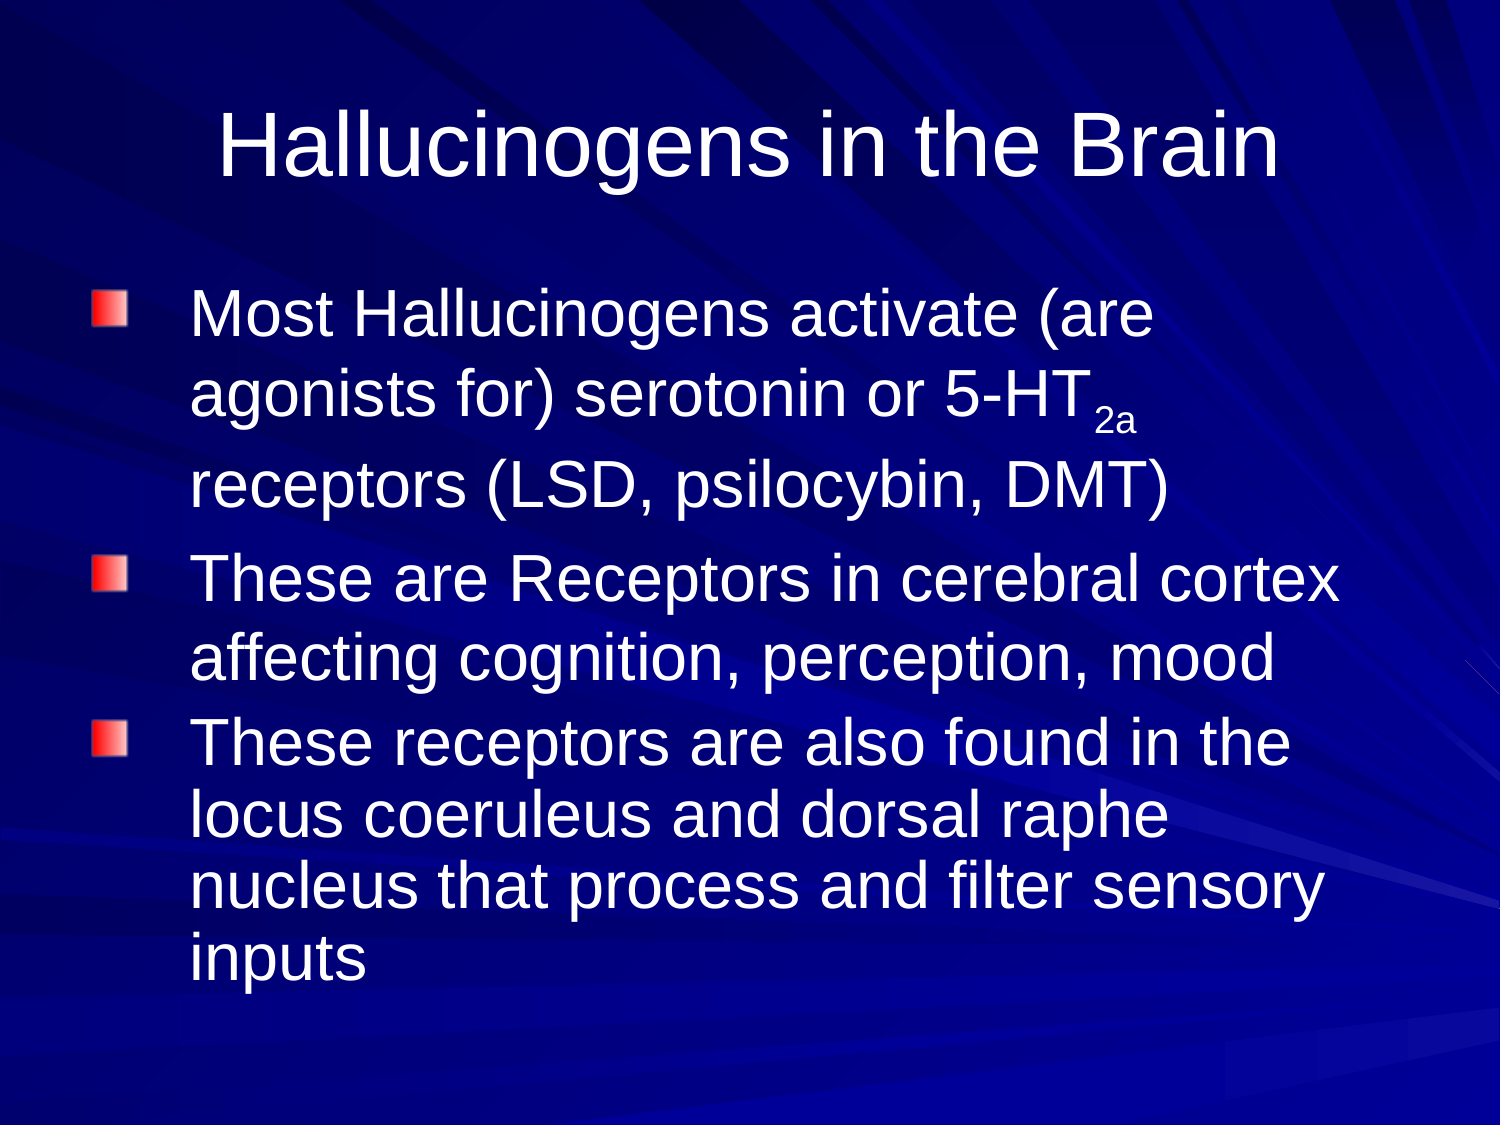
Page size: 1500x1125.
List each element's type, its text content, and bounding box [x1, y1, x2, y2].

list Most Hallucinogens activate (are agonists for) serotonin or 5-HT2a receptors (LSD, psilocybin, DMT) These are Receptors in cerebral cortex affecting cognition, perception, mood These receptors are also found in the locus coeruleus and dorsal raphe nucleus that process and filter sensory inputs [74, 262, 1426, 1006]
picture [90, 718, 132, 761]
picture [90, 553, 132, 596]
picture [90, 288, 132, 331]
title Hallucinogens in the Brain [74, 45, 1426, 234]
